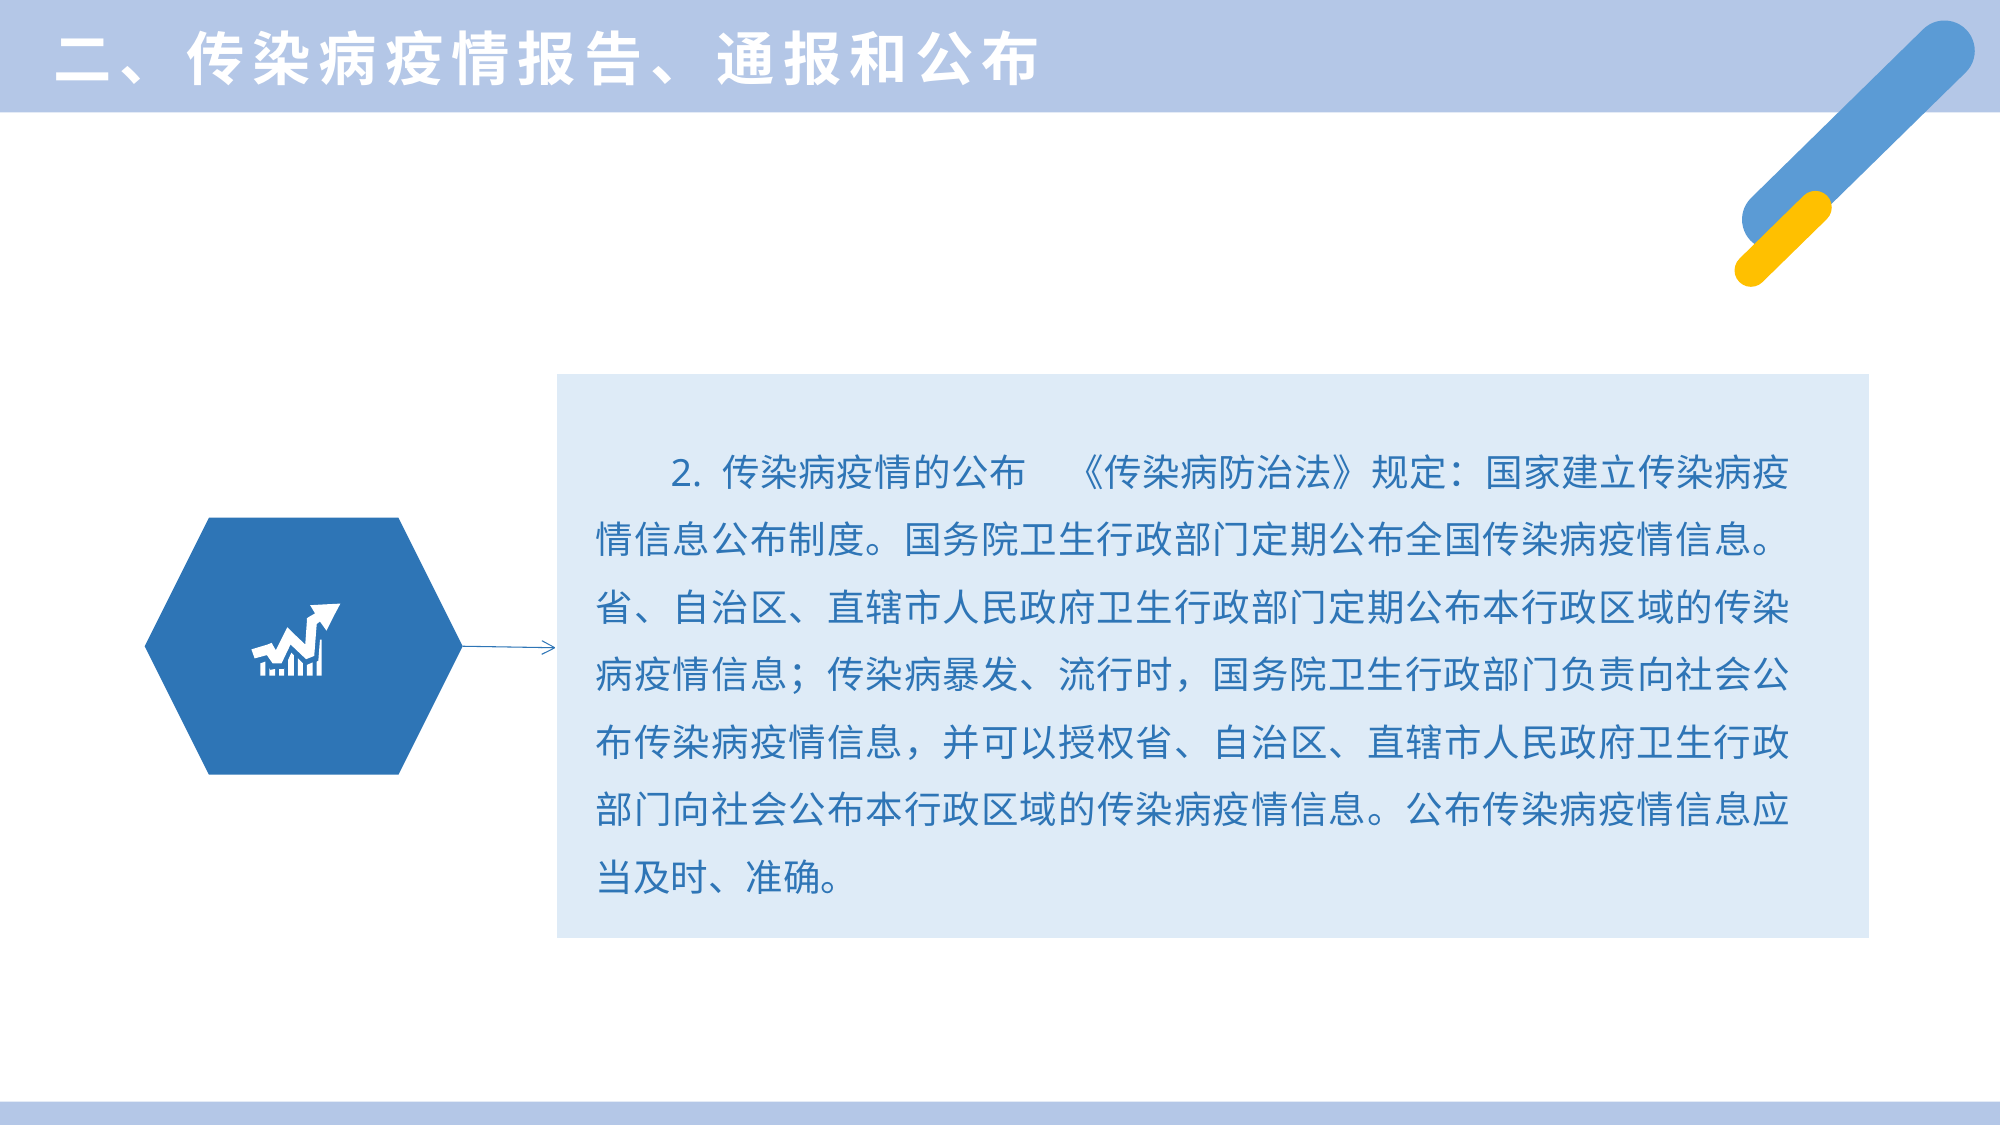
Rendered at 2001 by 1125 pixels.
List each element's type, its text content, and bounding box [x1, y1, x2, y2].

text_box [297, 658, 303, 676]
text_box [316, 639, 322, 676]
text_box [143, 516, 464, 776]
text_box 二、传染病疫情报告、通报和公布 [41, 16, 1053, 98]
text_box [1678, 116, 2000, 185]
text_box [269, 668, 276, 676]
text_box [288, 652, 294, 676]
text_box [251, 603, 341, 664]
text_box [306, 662, 313, 676]
text_box [260, 661, 266, 676]
text_box 2. 传染病疫情的公布 《传染病防治法》规定：国家建立传染病疫情信息公布制度。国务院卫生行政部门定期公布全国传染病疫情信息。省、自治区、直辖市人民政府卫生行政部门定期公布本行政区域的传染病疫情信息；传染病暴发、流行时，国务院卫生行政部门负责向社会公布传染病疫情信息，并可以授权省、自治区、直辖市人民政府卫生行政部门向社会公布本行政区域的传染病疫情信息。公布传染病疫情信息应当及时、准确。 [580, 418, 1806, 907]
text_box [279, 668, 285, 676]
text_box [555, 372, 1872, 940]
